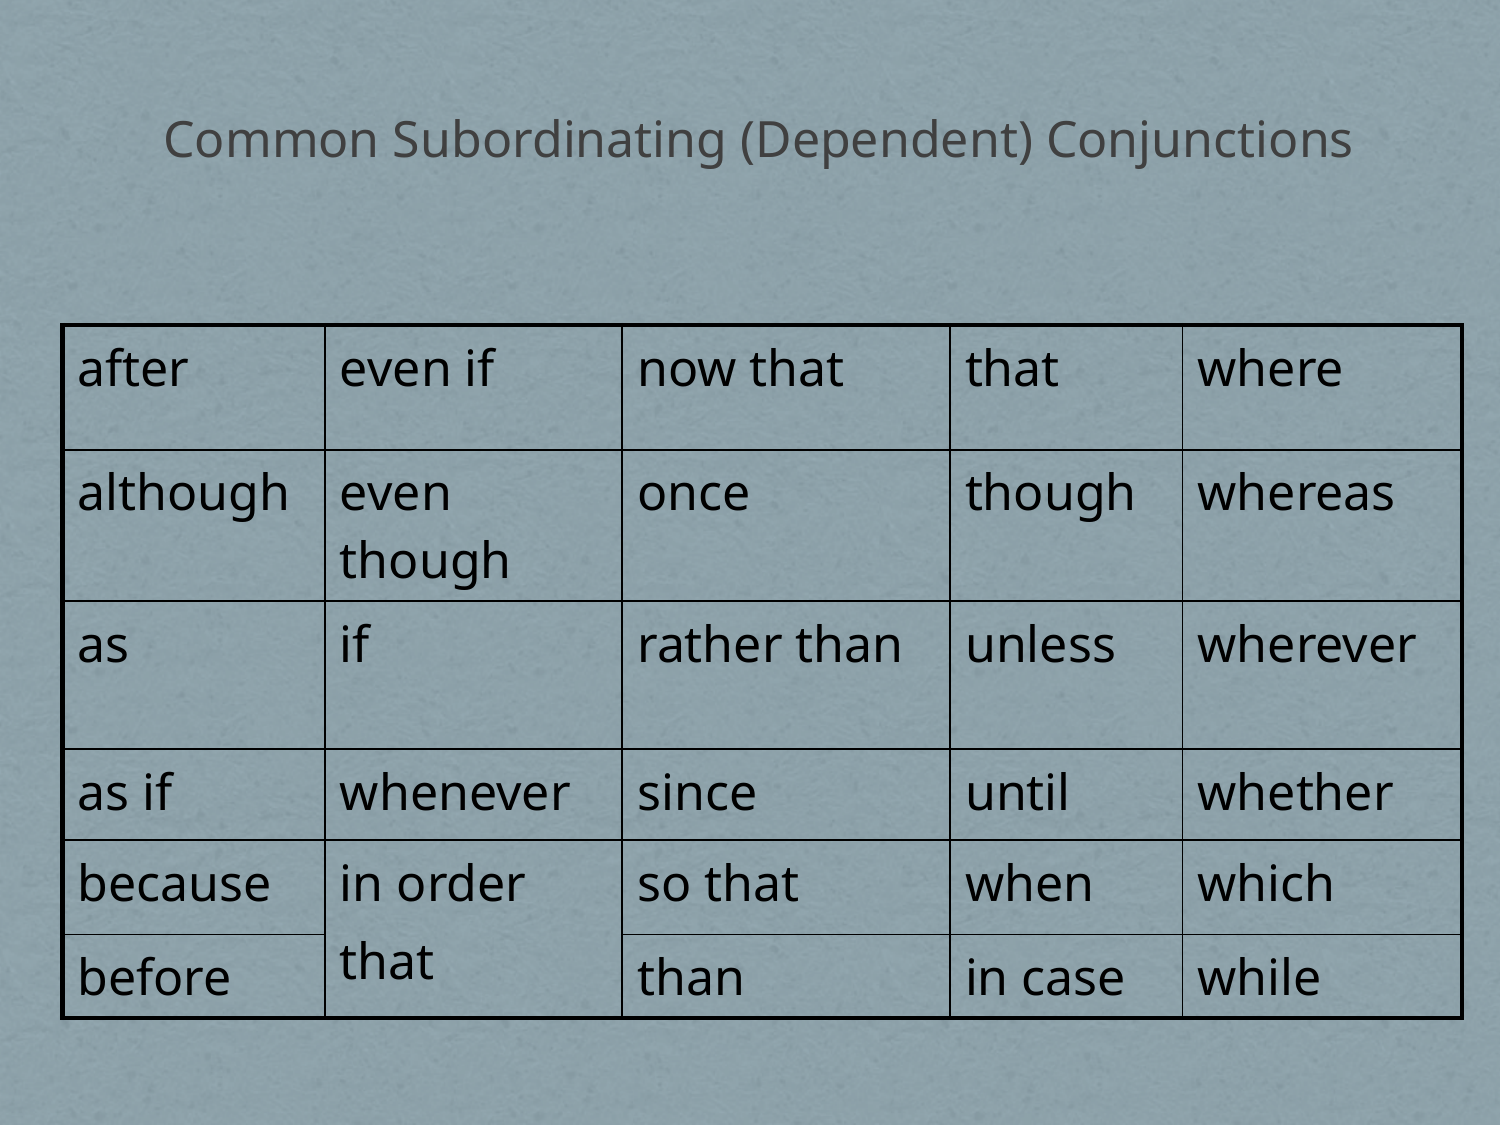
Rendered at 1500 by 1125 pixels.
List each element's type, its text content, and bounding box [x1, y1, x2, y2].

table_cell before [65, 935, 324, 1016]
table_cell so that [623, 841, 949, 934]
table_cell since [623, 750, 949, 839]
table_header where [1183, 327, 1460, 449]
table_cell while [1183, 935, 1460, 1016]
table_cell as if [65, 750, 324, 839]
table_cell in case [951, 935, 1182, 1016]
table_cell if [326, 602, 621, 748]
table_cell which [1183, 841, 1460, 934]
table_header now that [623, 327, 949, 449]
table_cell once [623, 451, 949, 600]
table_cell whether [1183, 750, 1460, 839]
table_cell than [623, 935, 949, 1016]
table_cell wherever [1183, 602, 1460, 748]
title Common Subordinating (Dependent) Conjunctions [80, 83, 1438, 252]
table_header that [951, 327, 1182, 449]
table_cell unless [951, 602, 1182, 748]
table_cell because [65, 841, 324, 934]
table_cell in order that [326, 841, 621, 1016]
table_cell when [951, 841, 1182, 934]
table_cell until [951, 750, 1182, 839]
table_cell though [951, 451, 1182, 600]
table_header even if [326, 327, 621, 449]
table_header after [65, 327, 324, 449]
table_cell rather than [623, 602, 949, 748]
table_cell although [65, 451, 324, 600]
table_cell whereas [1183, 451, 1460, 600]
table_cell as [65, 602, 324, 748]
table_cell whenever [326, 750, 621, 839]
table_cell even though [326, 451, 621, 600]
